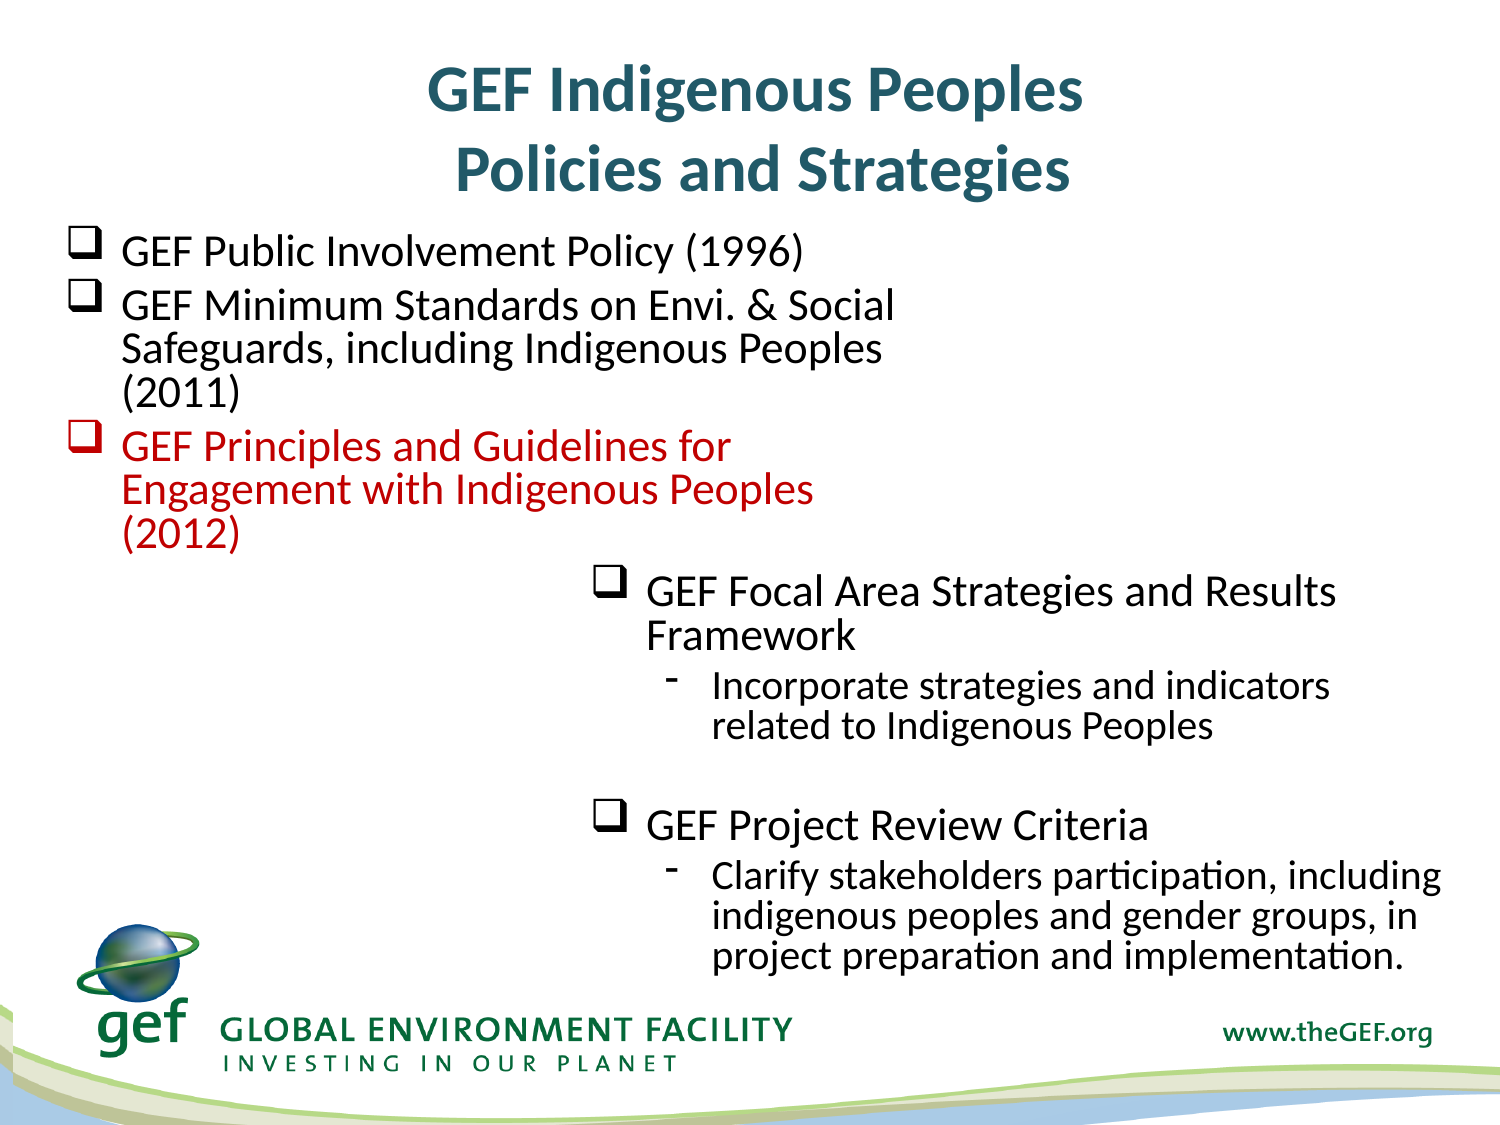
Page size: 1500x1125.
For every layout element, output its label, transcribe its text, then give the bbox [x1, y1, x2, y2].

text_box GEF Public Involvement Policy (1996) GEF Minimum Standards on Envi. & Social Safeguards, including Indigenous Peoples (2011) GEF Principles and Guidelines for Engagement with Indigenous Peoples (2012) [49, 224, 938, 923]
text_box GEF Focal Area Strategies and Results Framework Incorporate strategies and indicators related to Indigenous Peoples GEF Project Review Criteria Clarify stakeholders participation, including indigenous peoples and gender groups, in project preparation and implementation. [938, 499, 1463, 923]
picture [0, 920, 1500, 1125]
text_box GEF Indigenous Peoples Policies and Strategies [88, 31, 1439, 219]
